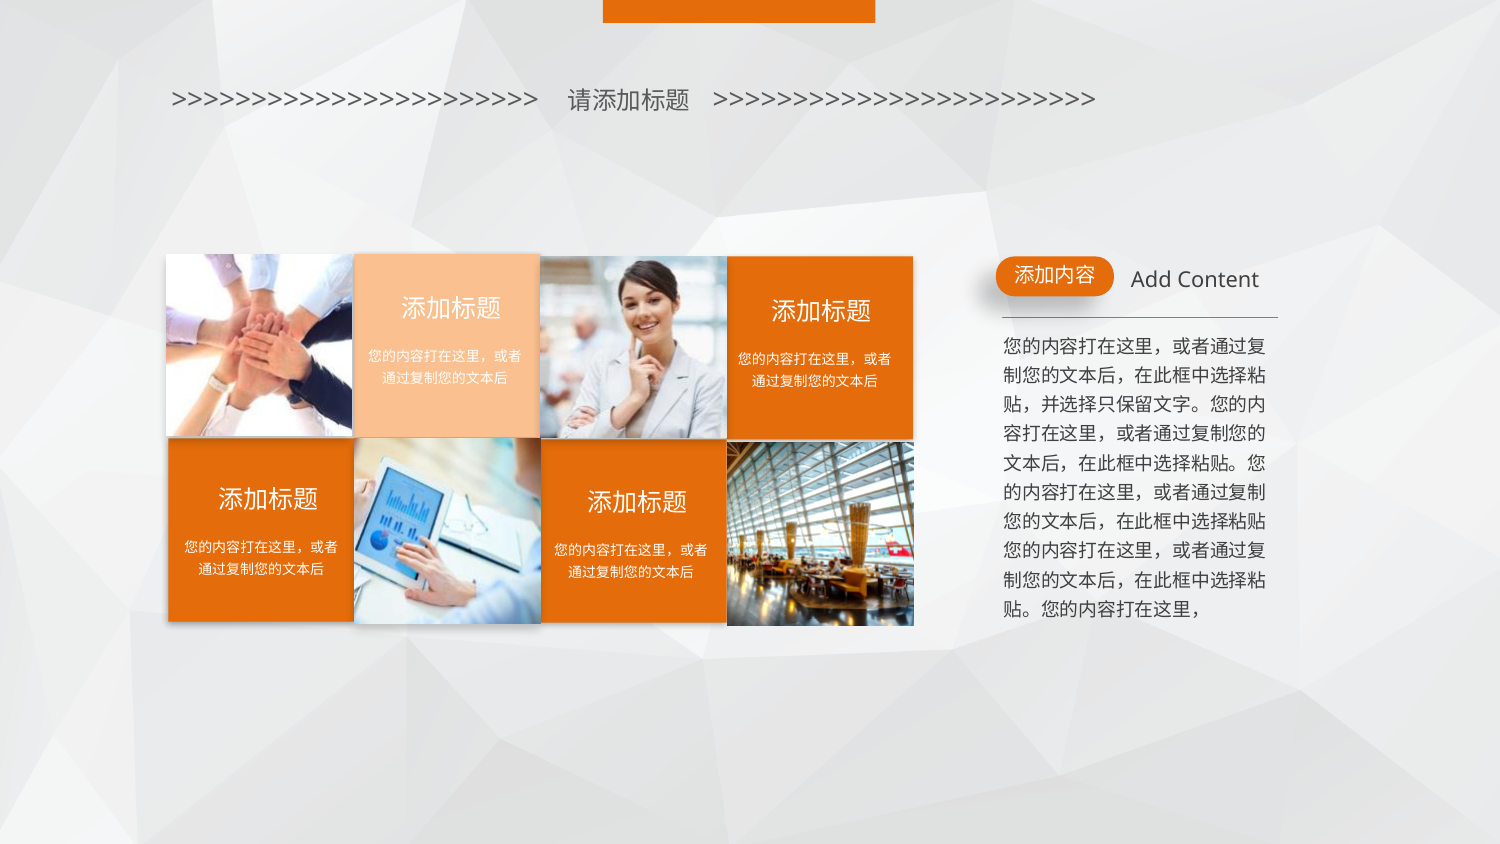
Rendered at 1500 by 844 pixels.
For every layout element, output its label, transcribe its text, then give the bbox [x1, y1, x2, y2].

picture [0, 0, 1500, 844]
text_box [544, 445, 727, 623]
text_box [728, 256, 914, 440]
text_box [601, 0, 877, 25]
text_box >>>>>>>>>>>>>>>>>>>>>>> 请添加标题 >>>>>>>>>>>>>>>>>>>>>>>> [158, 74, 1367, 122]
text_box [156, 438, 349, 622]
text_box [353, 253, 541, 435]
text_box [995, 254, 1320, 319]
text_box 您的内容打在这里，或者通过复制您的文本后，在此框中选择粘贴，并选择只保留文字。您的内容打在这里，或者通过复制您的文本后，在此框中选择粘贴。您的内容打在这里，或者通过复制您的文本后，在此框中选择粘贴您的内容打在这里，或者通过复制您的文本后，在此框中选择粘贴。您的内容打在这里， [986, 319, 1300, 629]
